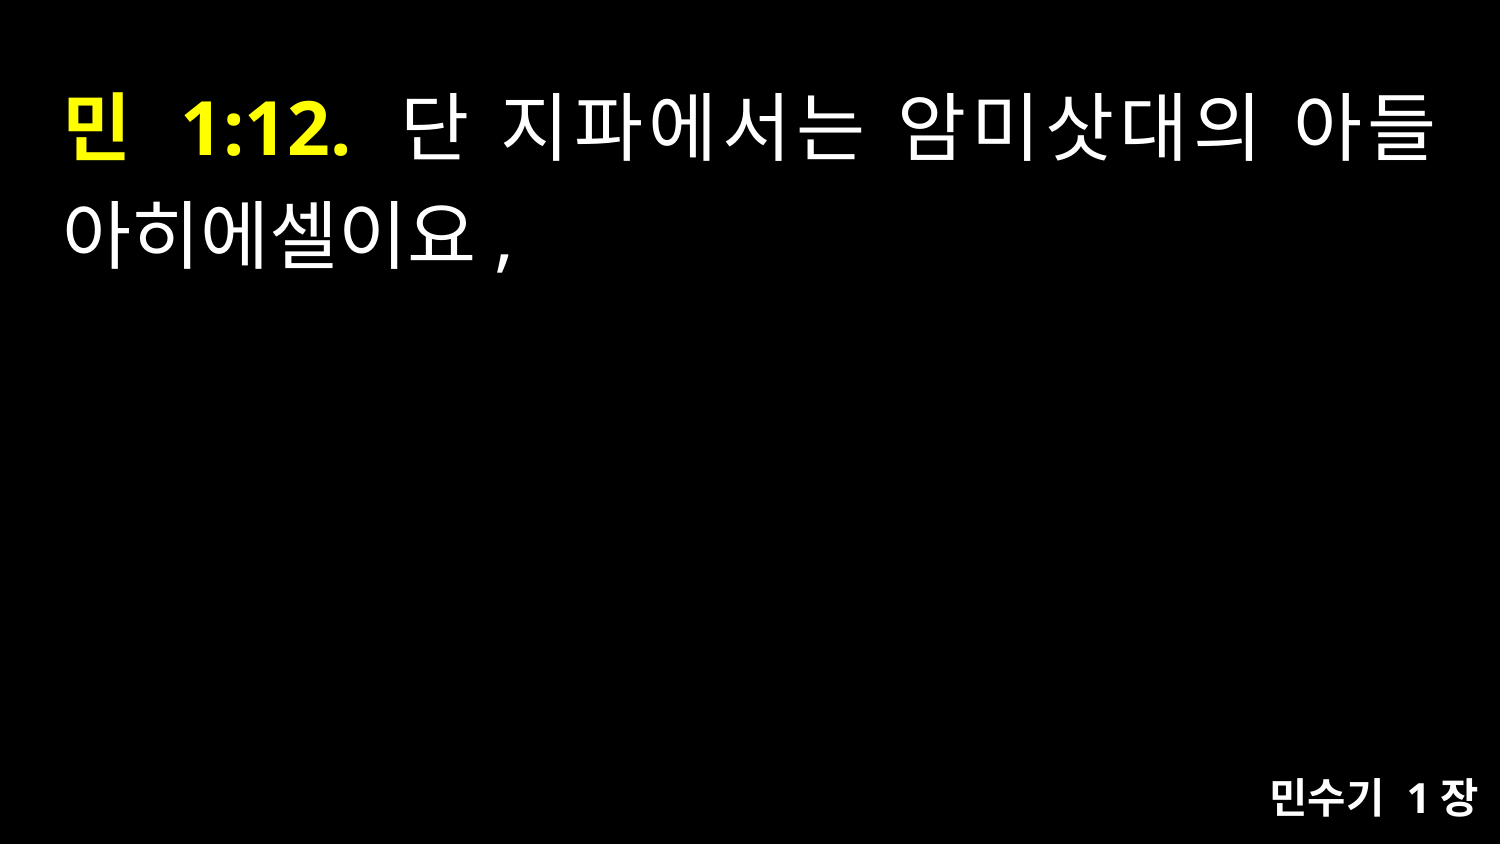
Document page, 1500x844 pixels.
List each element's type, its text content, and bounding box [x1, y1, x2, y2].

title 민 1:12. 단 지파에서는 암미삿대의 아들 아히에셀이요, [0, 0, 1500, 844]
subtitle 민수기 1장 [916, 770, 1500, 844]
